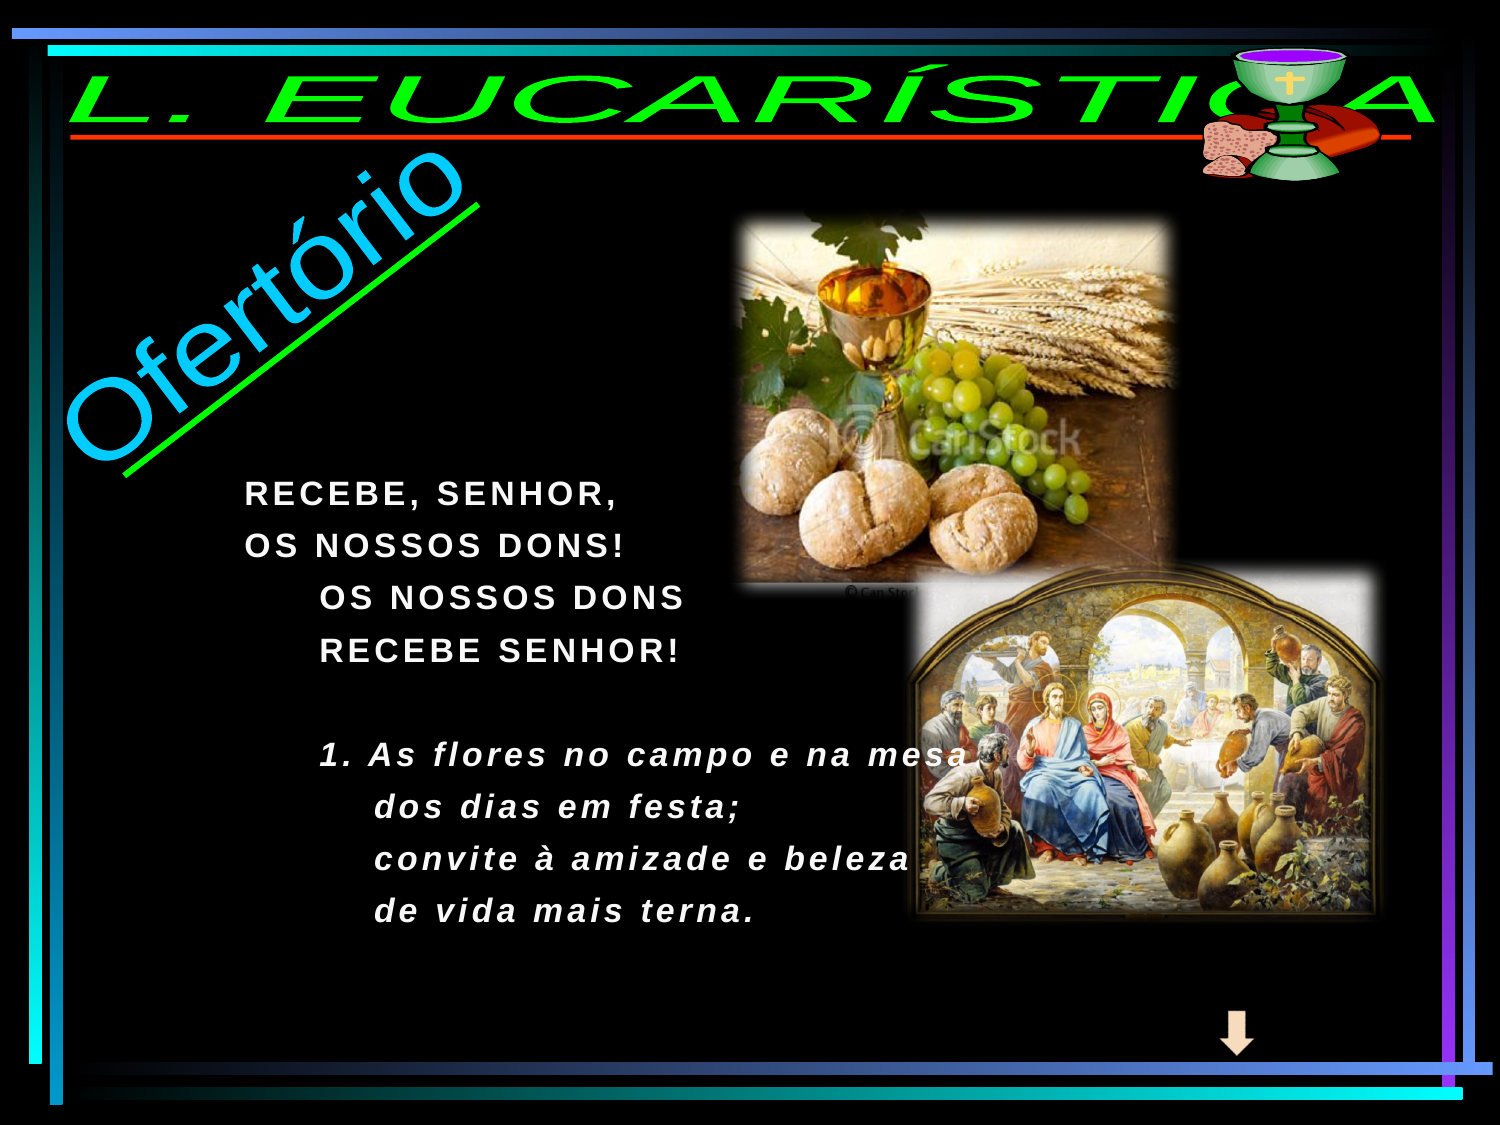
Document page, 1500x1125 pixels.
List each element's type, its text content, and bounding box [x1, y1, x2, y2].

picture [1198, 40, 1388, 185]
text_box RECEBE, SENHOR, OS NOSSOS DONS! OS NOSSOS DONS RECEBE SENHOR! 1. As flores no campo e na mesa dos dias em festa; convite à amizade e beleza de vida mais terna. [79, 475, 1211, 959]
picture [726, 206, 1391, 928]
picture [1218, 1008, 1256, 1053]
